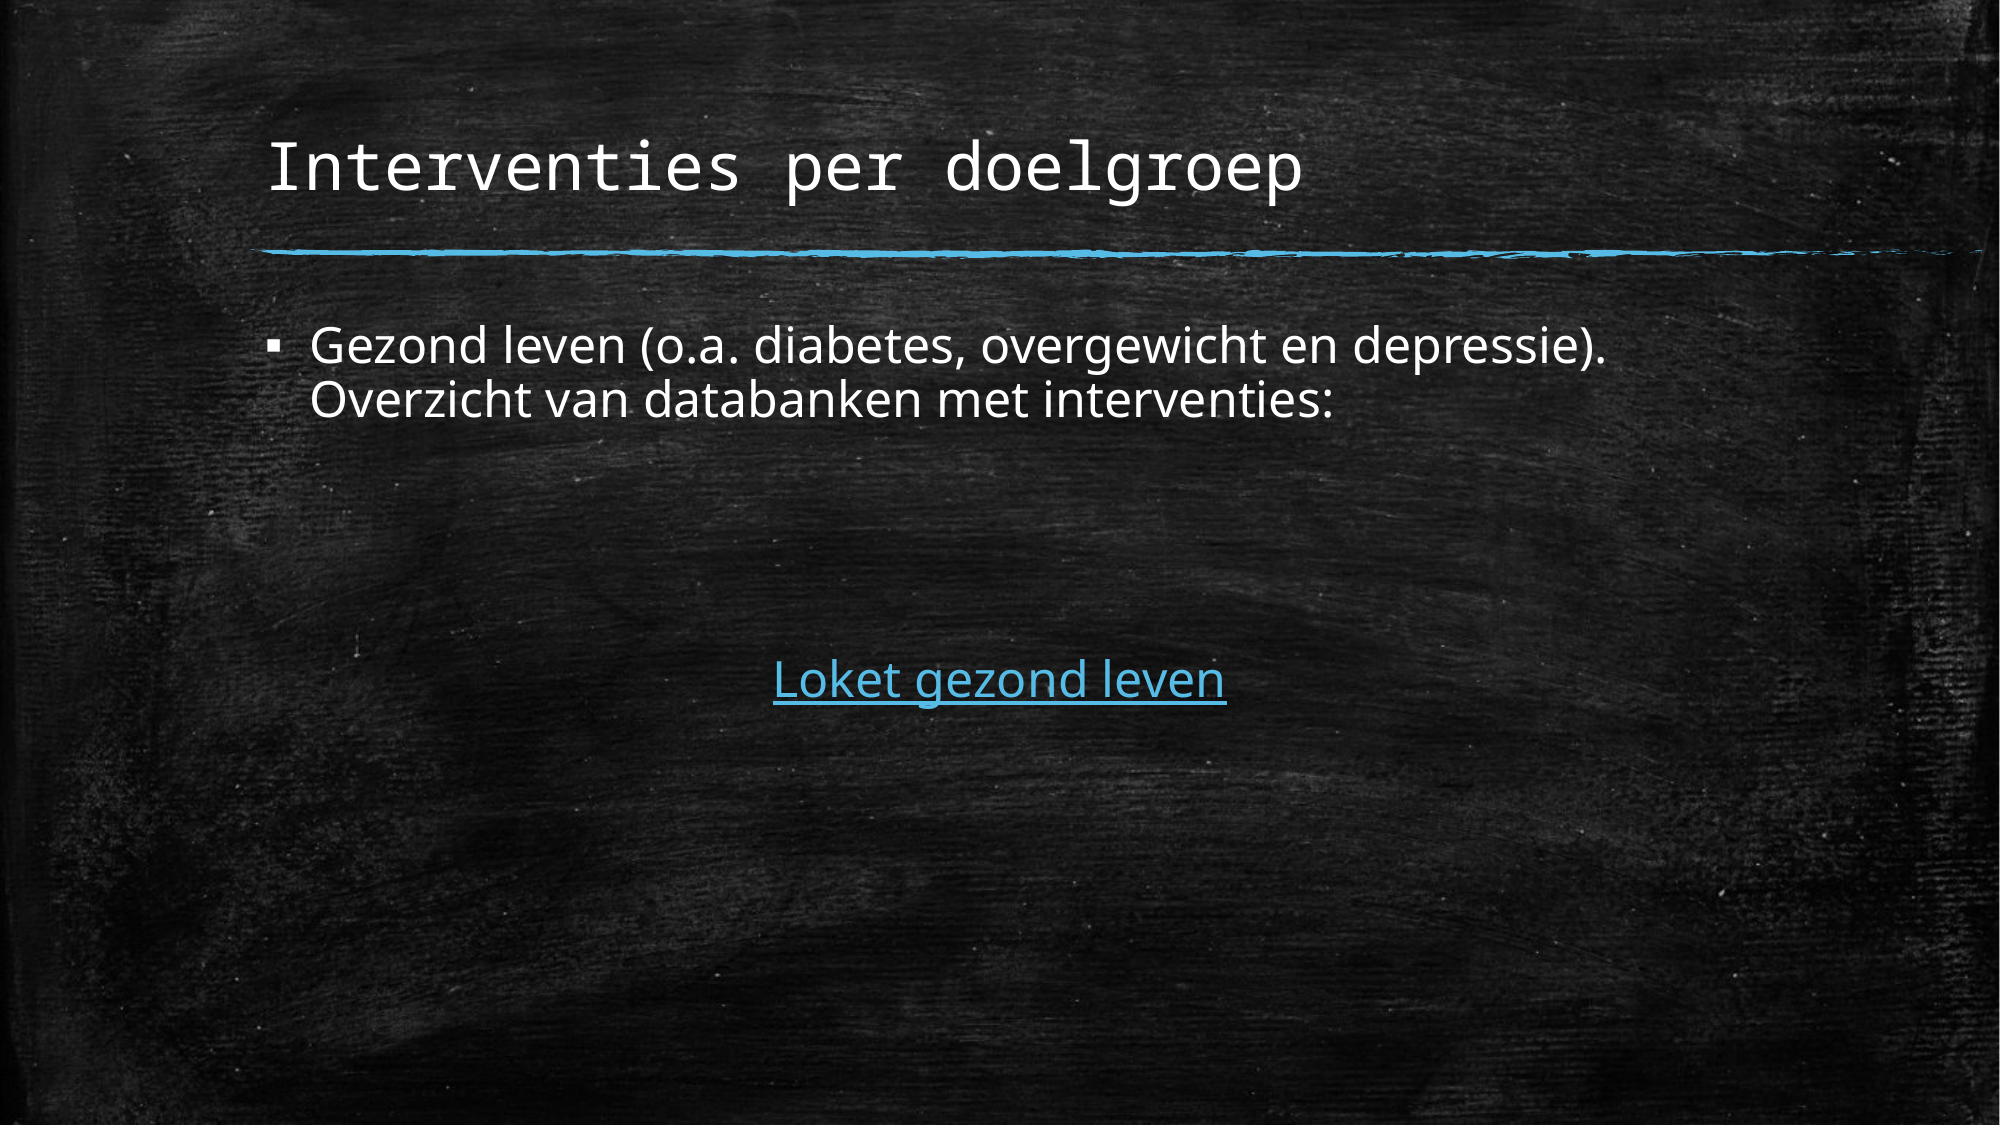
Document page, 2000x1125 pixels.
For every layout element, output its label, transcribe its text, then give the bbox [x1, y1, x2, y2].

title Interventies per doelgroep [249, 45, 1750, 213]
list Gezond leven (o.a. diabetes, overgewicht en depressie). Overzicht van databanken met interventies: Loket gezond leven [249, 312, 1750, 1013]
